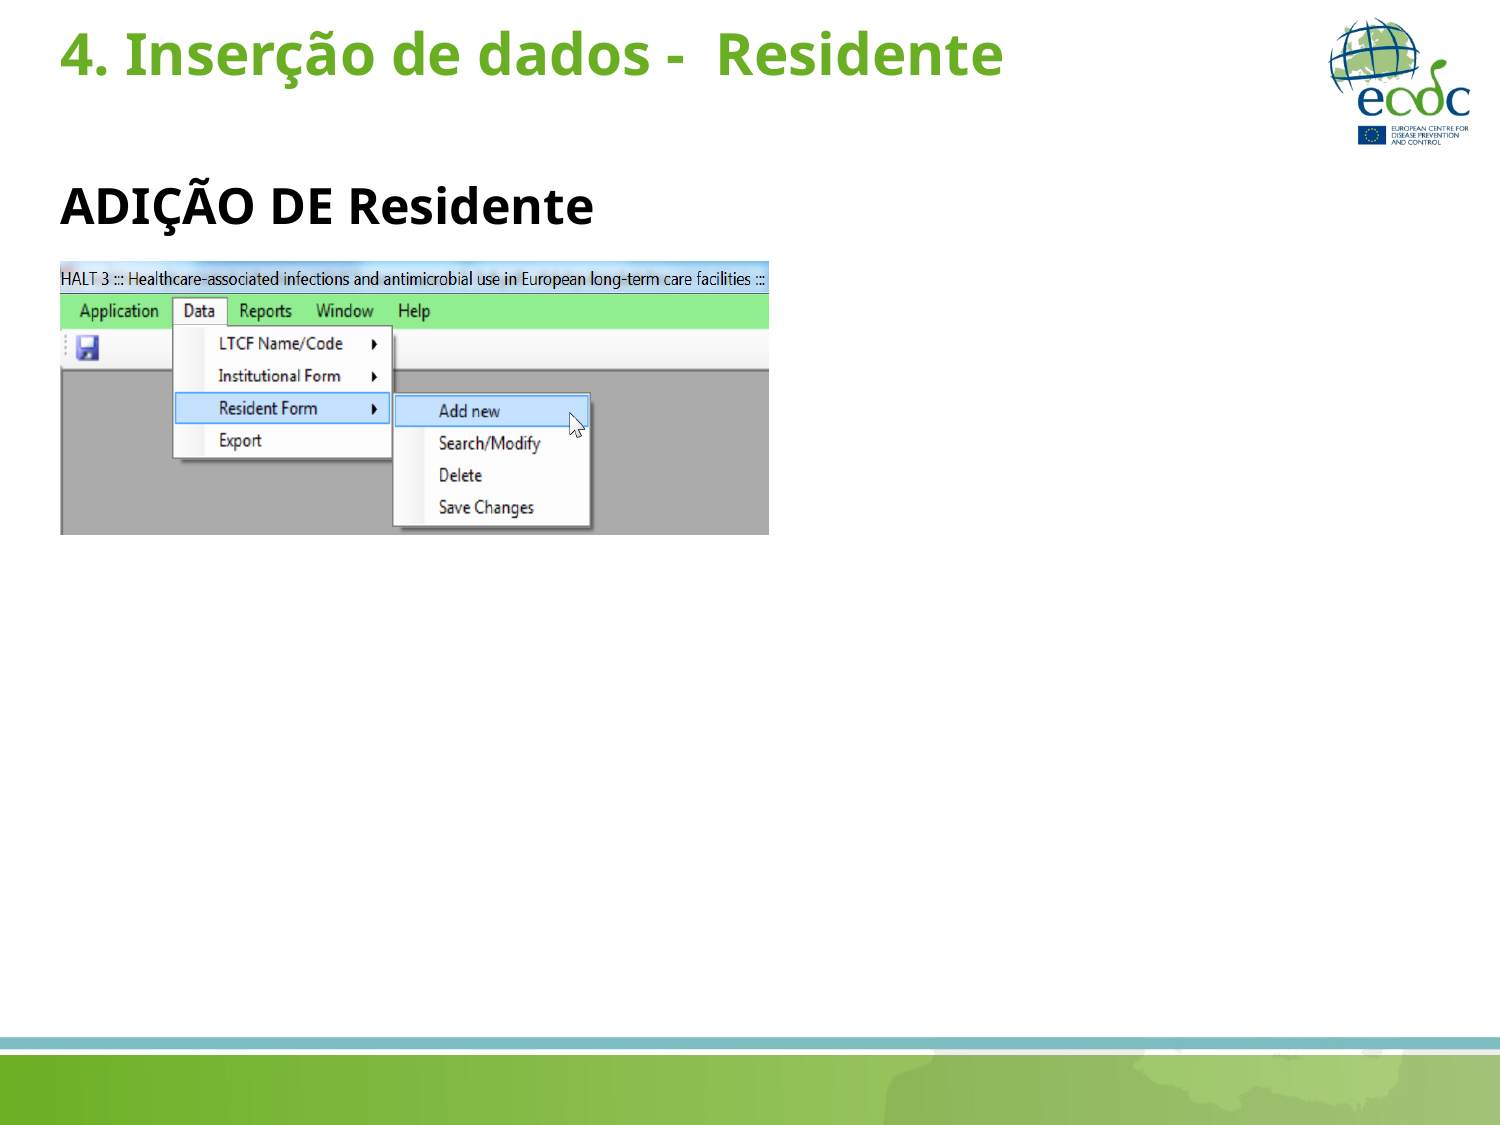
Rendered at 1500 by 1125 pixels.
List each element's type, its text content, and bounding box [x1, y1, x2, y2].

picture [59, 260, 769, 535]
picture [0, 1037, 1500, 1125]
picture [1328, 17, 1473, 148]
title 4. Inserção de dados - Residente [60, 24, 1411, 160]
list ADIÇÃO DE Residente [60, 179, 1459, 1027]
